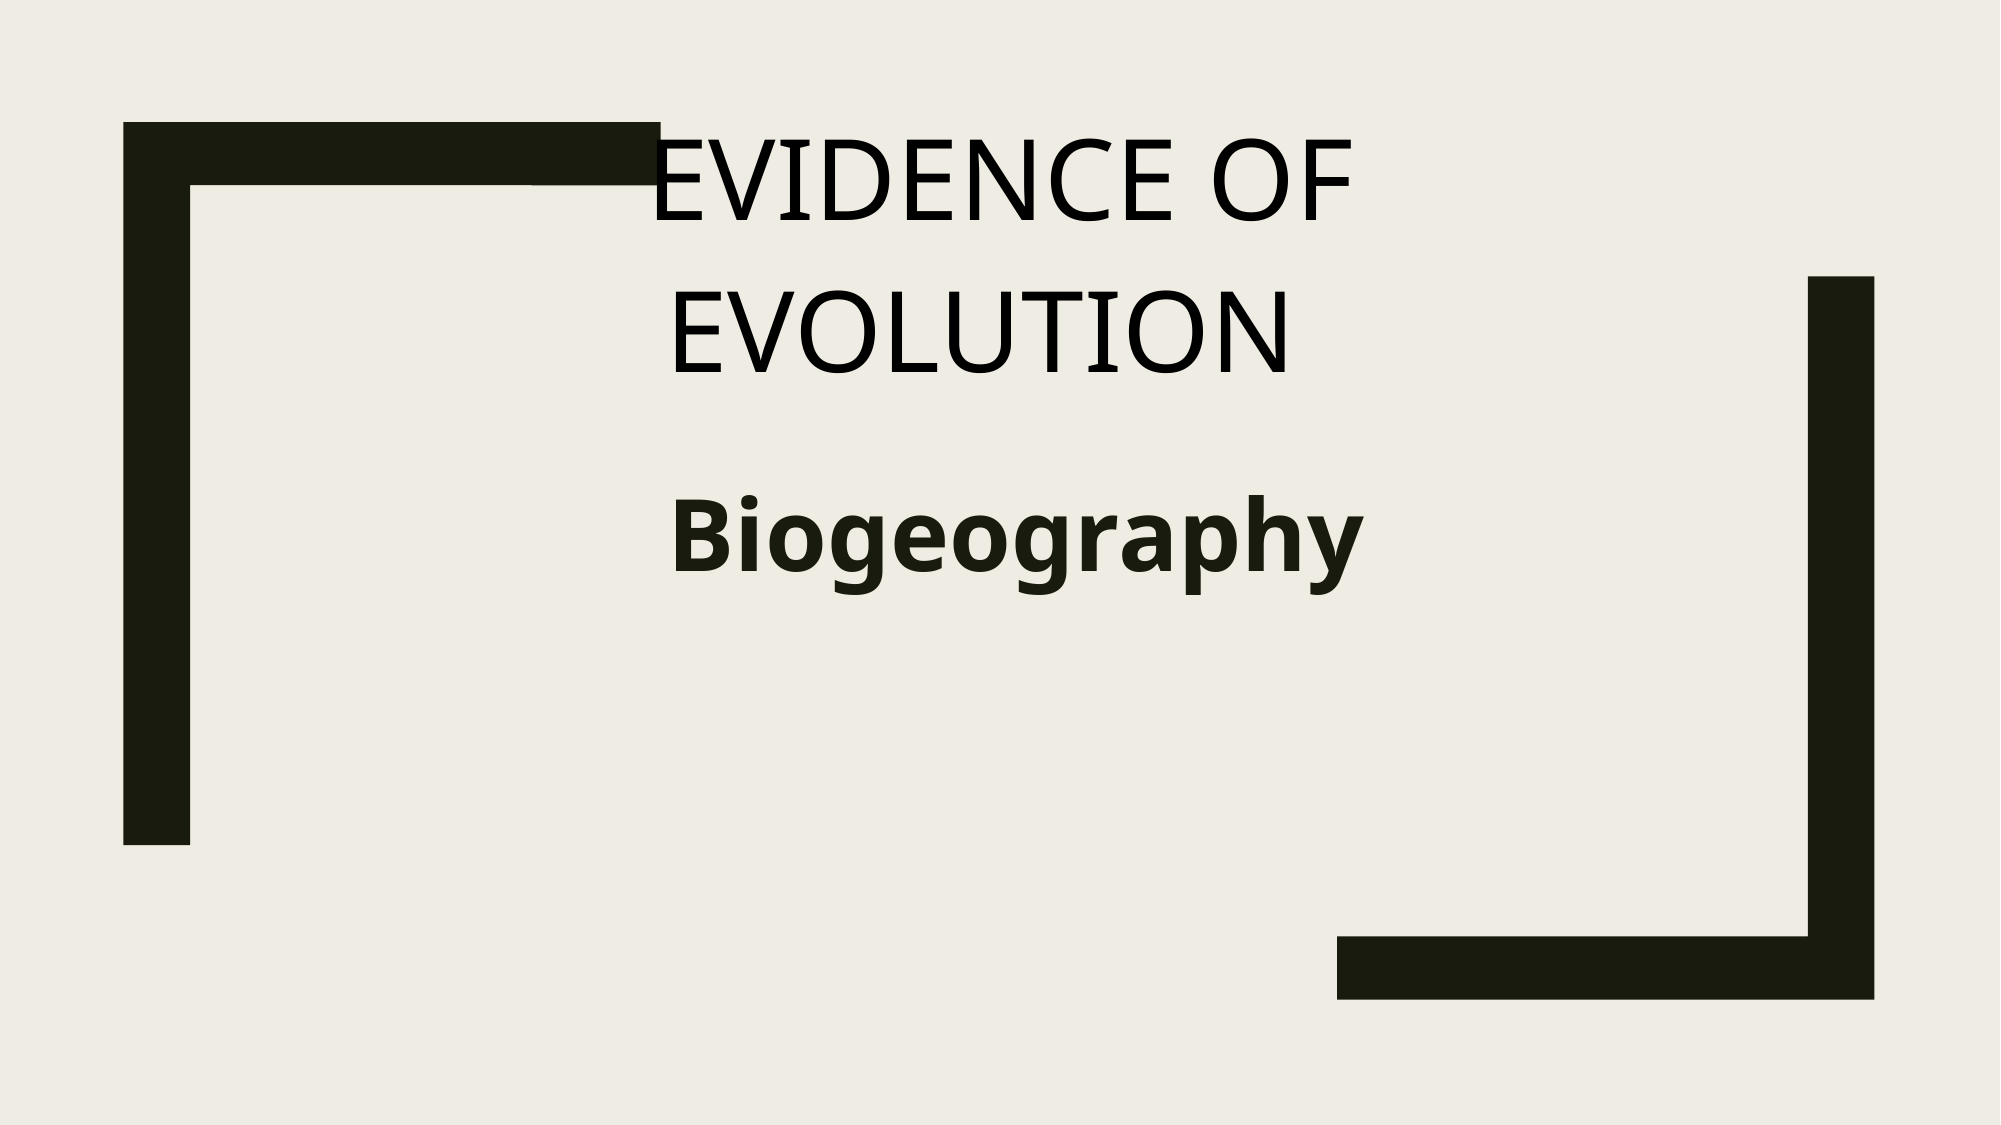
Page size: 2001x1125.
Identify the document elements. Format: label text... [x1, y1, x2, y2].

subtitle Biogeography [251, 450, 1808, 875]
title Evidence of Evolution [362, 224, 1638, 413]
